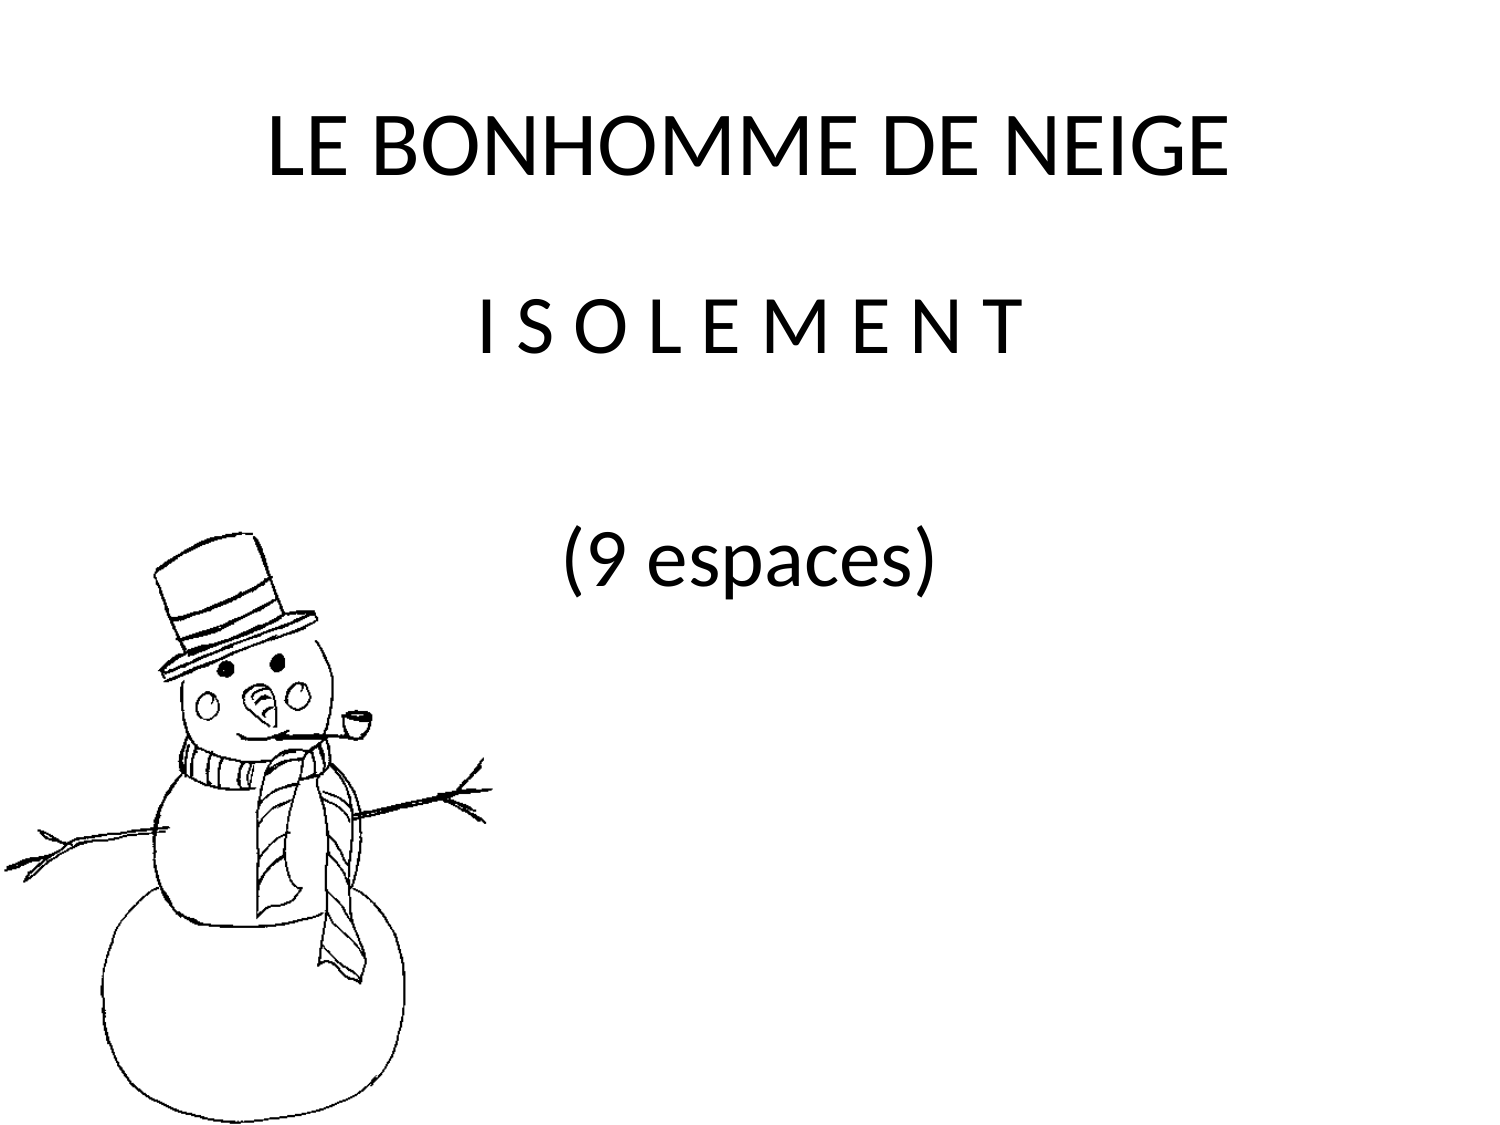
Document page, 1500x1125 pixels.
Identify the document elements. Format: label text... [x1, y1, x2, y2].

list I S O L E M E N T (9 espaces) [75, 262, 1425, 1005]
title LE BONHOMME DE NEIGE [75, 45, 1425, 233]
picture [0, 524, 496, 1125]
